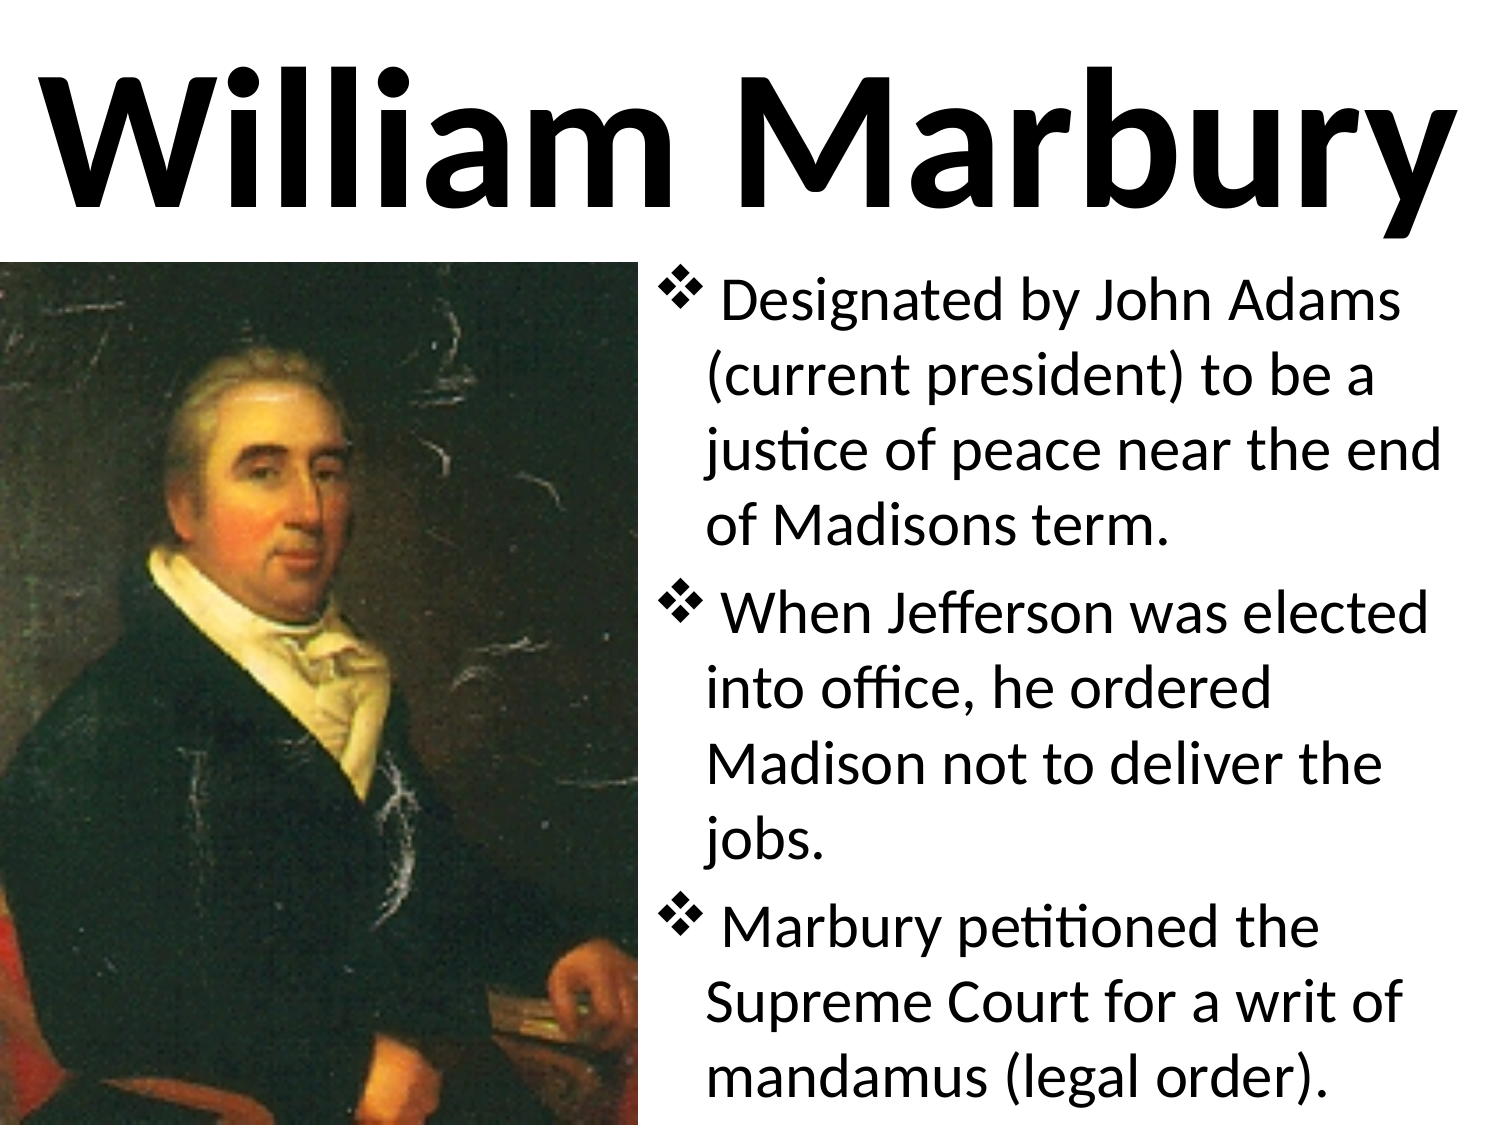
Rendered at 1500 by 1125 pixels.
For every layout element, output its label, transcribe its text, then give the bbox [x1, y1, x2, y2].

list Designated by John Adams (current president) to be a justice of peace near the end of Madisons term. When Jefferson was elected into office, he ordered Madison not to deliver the jobs. Marbury petitioned the Supreme Court for a writ of mandamus (legal order). [637, 249, 1500, 1125]
title William Marbury [0, 0, 1500, 138]
picture [0, 262, 638, 1125]
